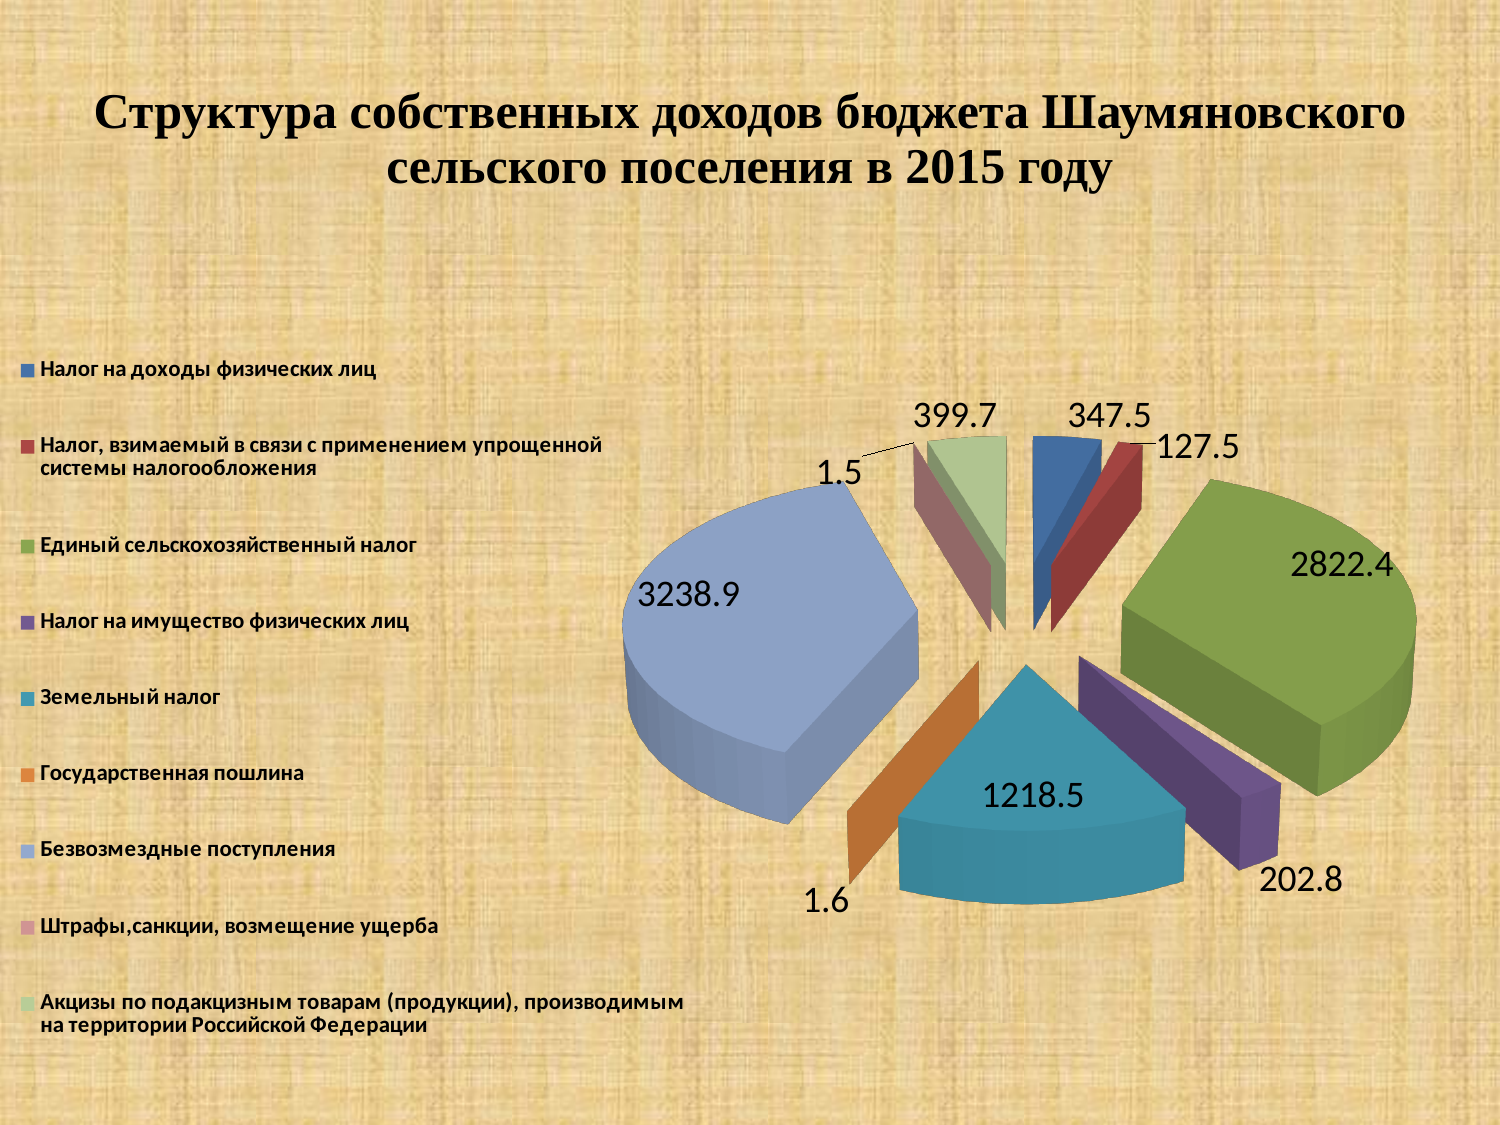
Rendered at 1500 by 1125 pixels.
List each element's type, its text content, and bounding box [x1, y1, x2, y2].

picture [0, 0, 1500, 1125]
chart [0, 187, 1472, 1125]
title Структура собственных доходов бюджета Шаумяновского сельского поселения в 2015 году [75, 45, 1425, 185]
